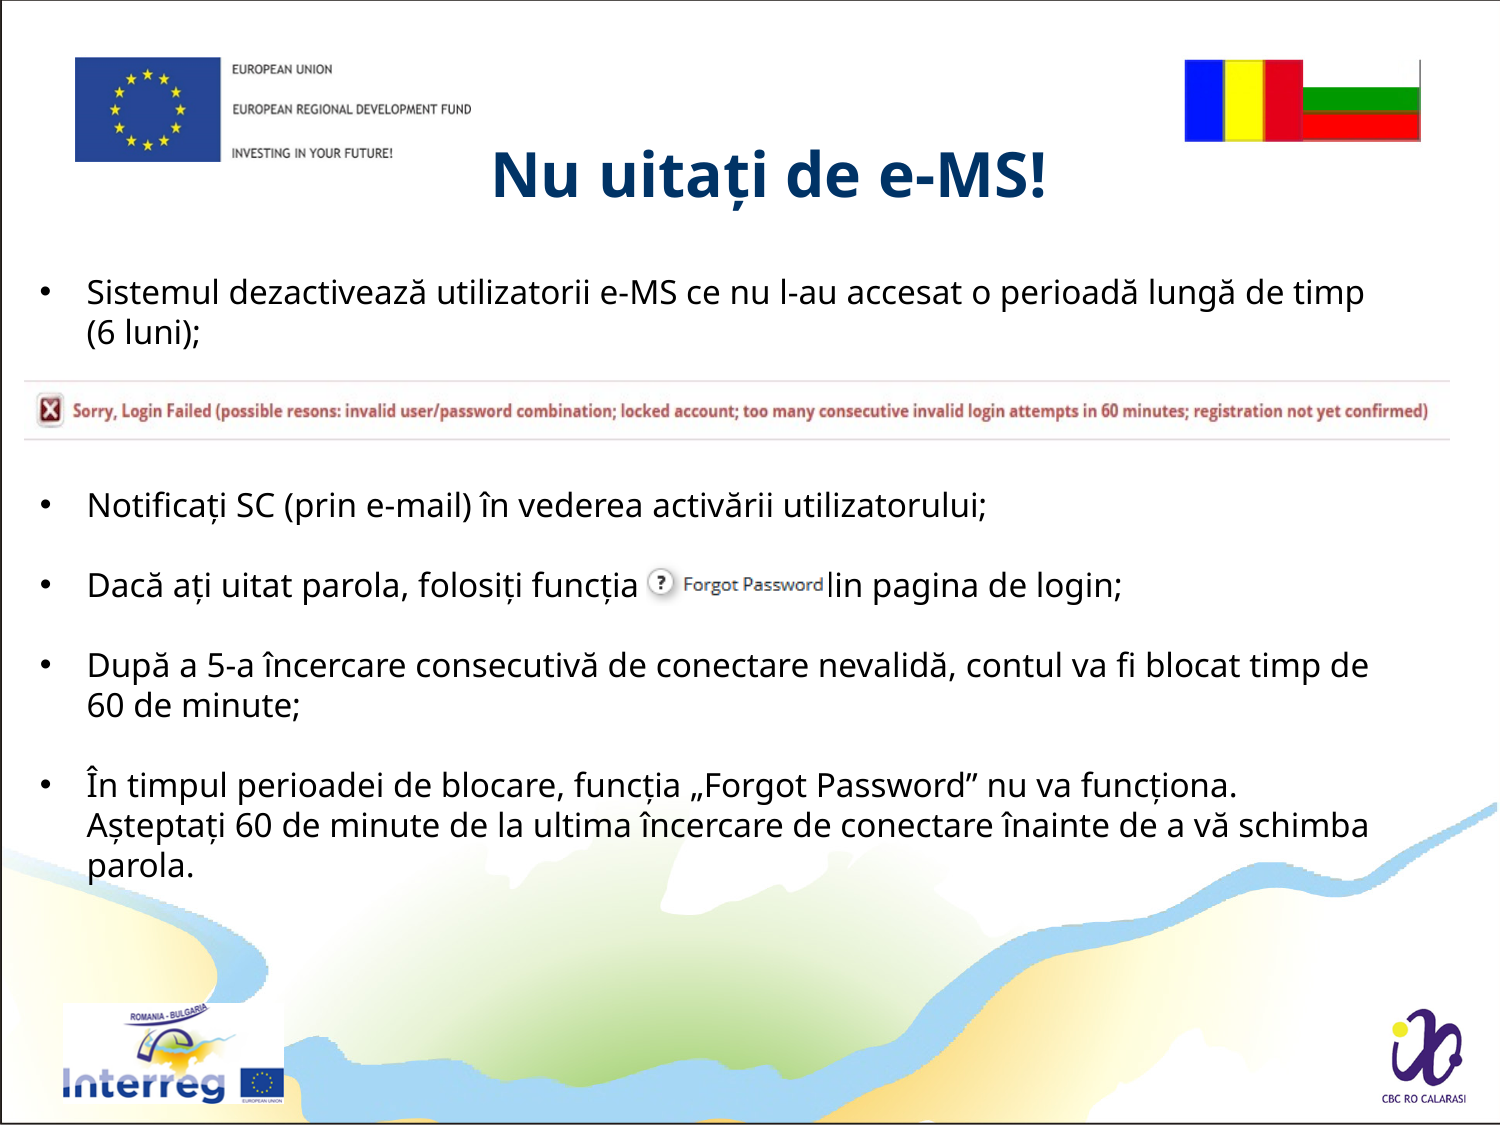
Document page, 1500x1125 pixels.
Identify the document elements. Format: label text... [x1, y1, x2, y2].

text_box Sistemul dezactivează utilizatorii e-MS ce nu l-au accesat o perioadă lungă de timp (6 luni); [24, 263, 1388, 356]
text_box Notificați SC (prin e-mail) în vederea activării utilizatorului; Dacă ați uitat parola, folosiți funcția din pagina de login; După a 5-a încercare consecutivă de conectare nevalidă, contul va fi blocat timp de 60 de minute; În timpul perioadei de blocare, funcția „Forgot Password” nu va funcționa. Așteptați 60 de minute de la ultima încercare de conectare înainte de a vă schimba parola. [24, 477, 1400, 931]
picture [0, 0, 1500, 1125]
text_box Nu uitați de e-MS! [437, 127, 1100, 217]
